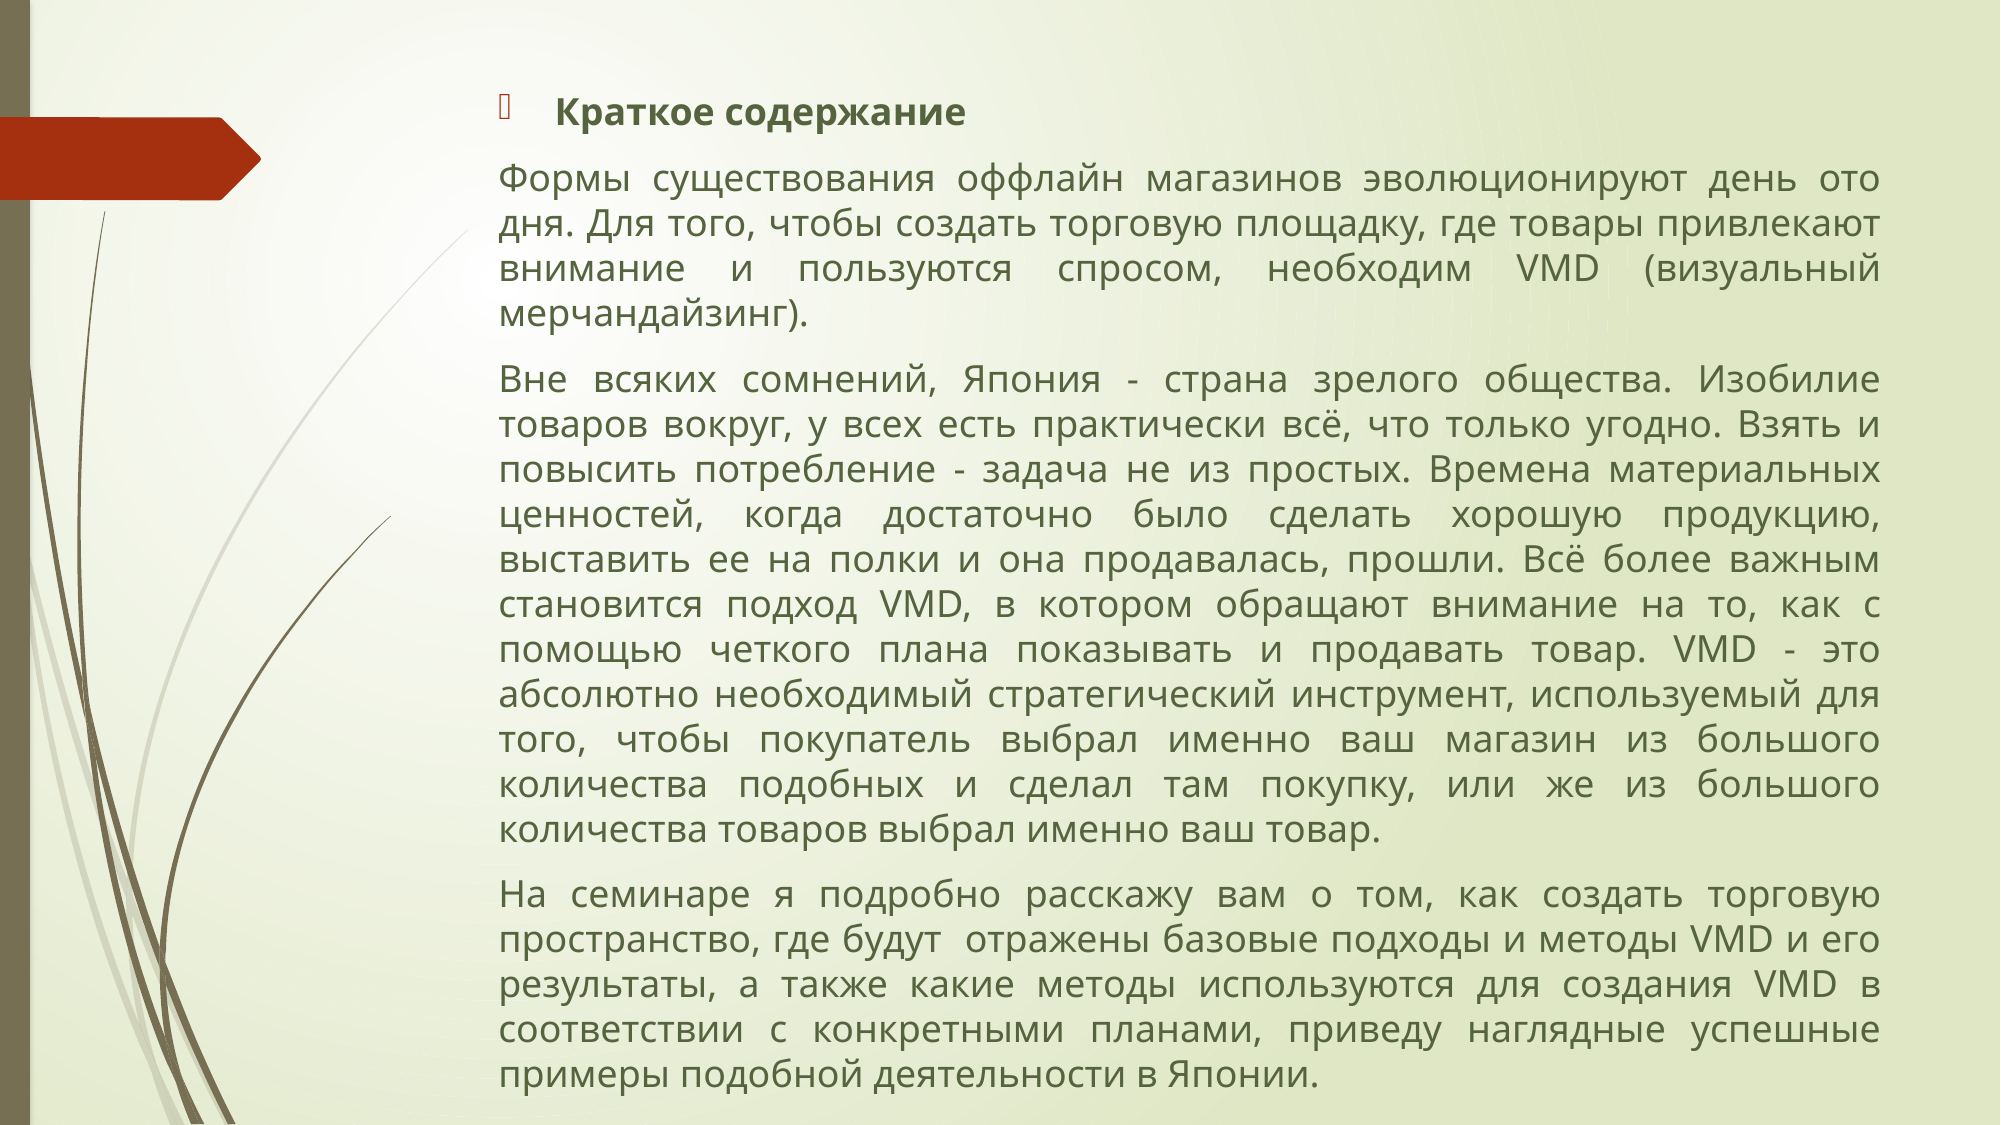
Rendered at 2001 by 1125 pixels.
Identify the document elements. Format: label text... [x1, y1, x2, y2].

list Краткое содержание Формы существования оффлайн магазинов эволюционируют день ото дня. Для того, чтобы создать торговую площадку, где товары привлекают внимание и пользуются спросом, необходим VMD (визуальный мерчандайзинг). Вне всяких сомнений, Япония - страна зрелого общества. Изобилие товаров вокруг, у всех есть практически всё, что только угодно. Взять и повысить потребление - задача не из простых. Времена материальных ценностей, когда достаточно было сделать хорошую продукцию, выставить ее на полки и она продавалась, прошли. Всё более важным становится подход VMD, в котором обращают внимание на то, как с помощью четкого плана показывать и продавать товар. VMD - это абсолютно необходимый стратегический инструмент, используемый для того, чтобы покупатель выбрал именно ваш магазин из большого количества подобных и сделал там покупку, или же из большого количества товаров выбрал именно ваш товар. На семинаре я подробно расскажу вам о том, как создать торговую пространство, где будут отражены базовые подходы и методы VMD и его результаты, а также какие методы используются для создания VMD в соответствии с конкретными планами, приведу наглядные успешные примеры подобной деятельности в Японии. [483, 80, 1898, 1064]
